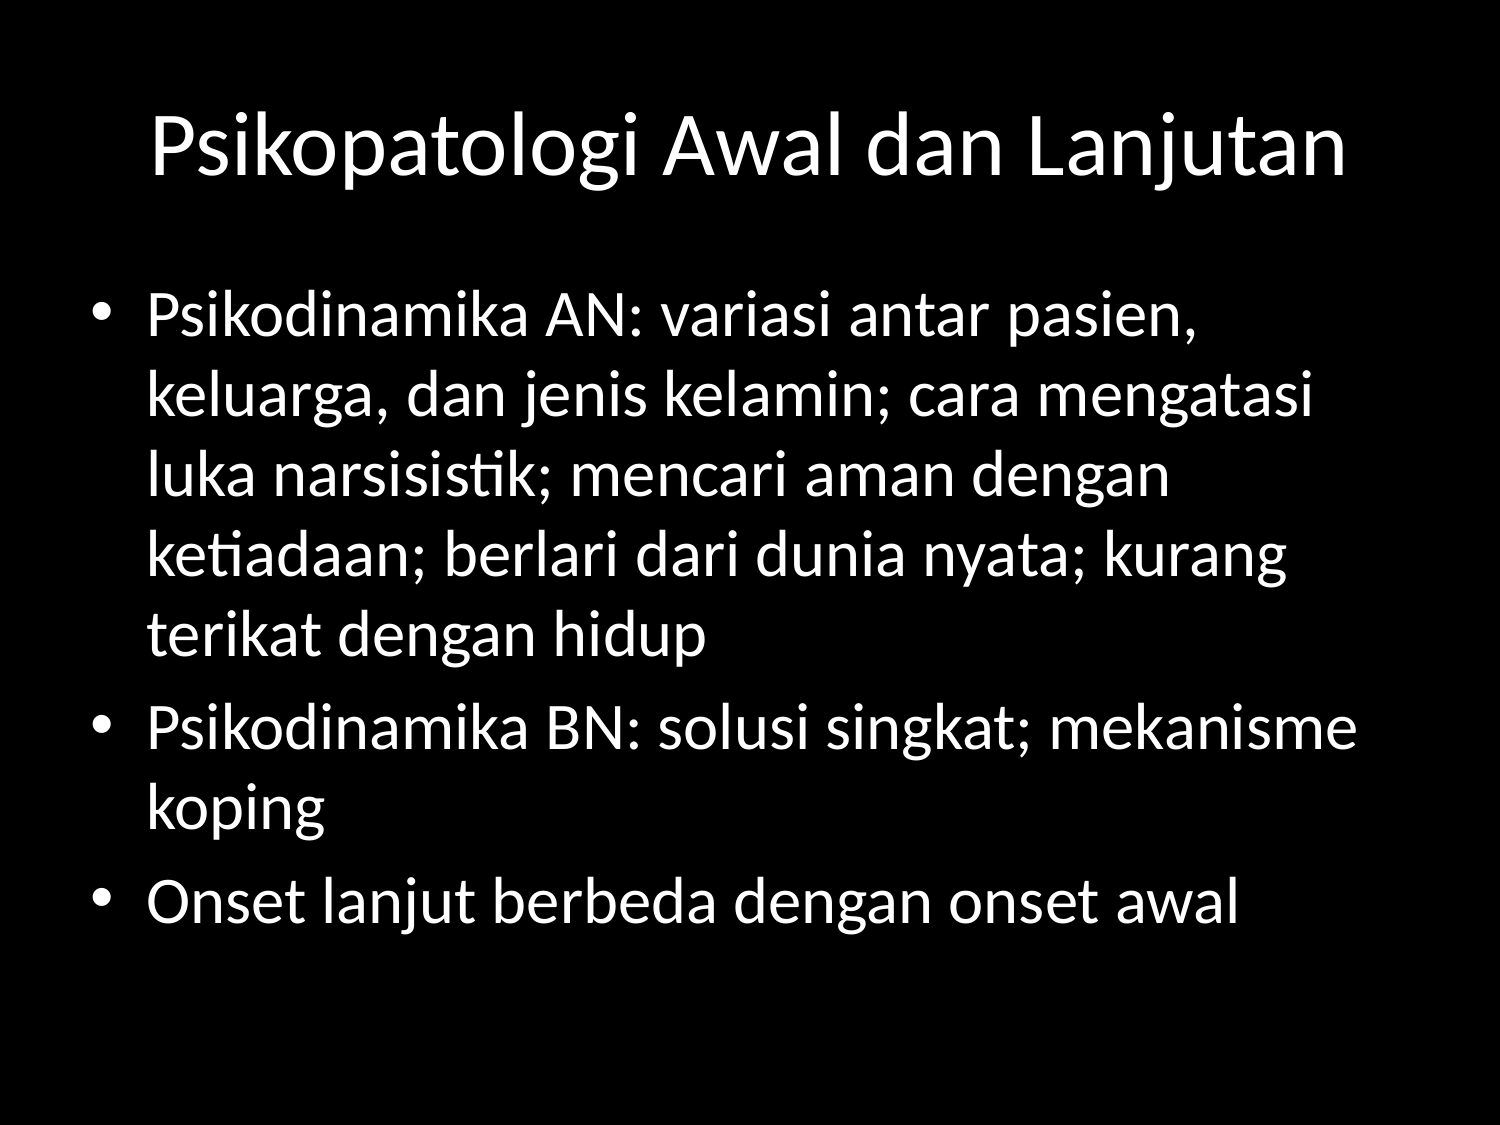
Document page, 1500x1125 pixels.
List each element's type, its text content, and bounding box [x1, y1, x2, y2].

list Psikodinamika AN: variasi antar pasien, keluarga, dan jenis kelamin; cara mengatasi luka narsisistik; mencari aman dengan ketiadaan; berlari dari dunia nyata; kurang terikat dengan hidup Psikodinamika BN: solusi singkat; mekanisme koping Onset lanjut berbeda dengan onset awal [75, 262, 1425, 1005]
title Psikopatologi Awal dan Lanjutan [75, 45, 1425, 233]
